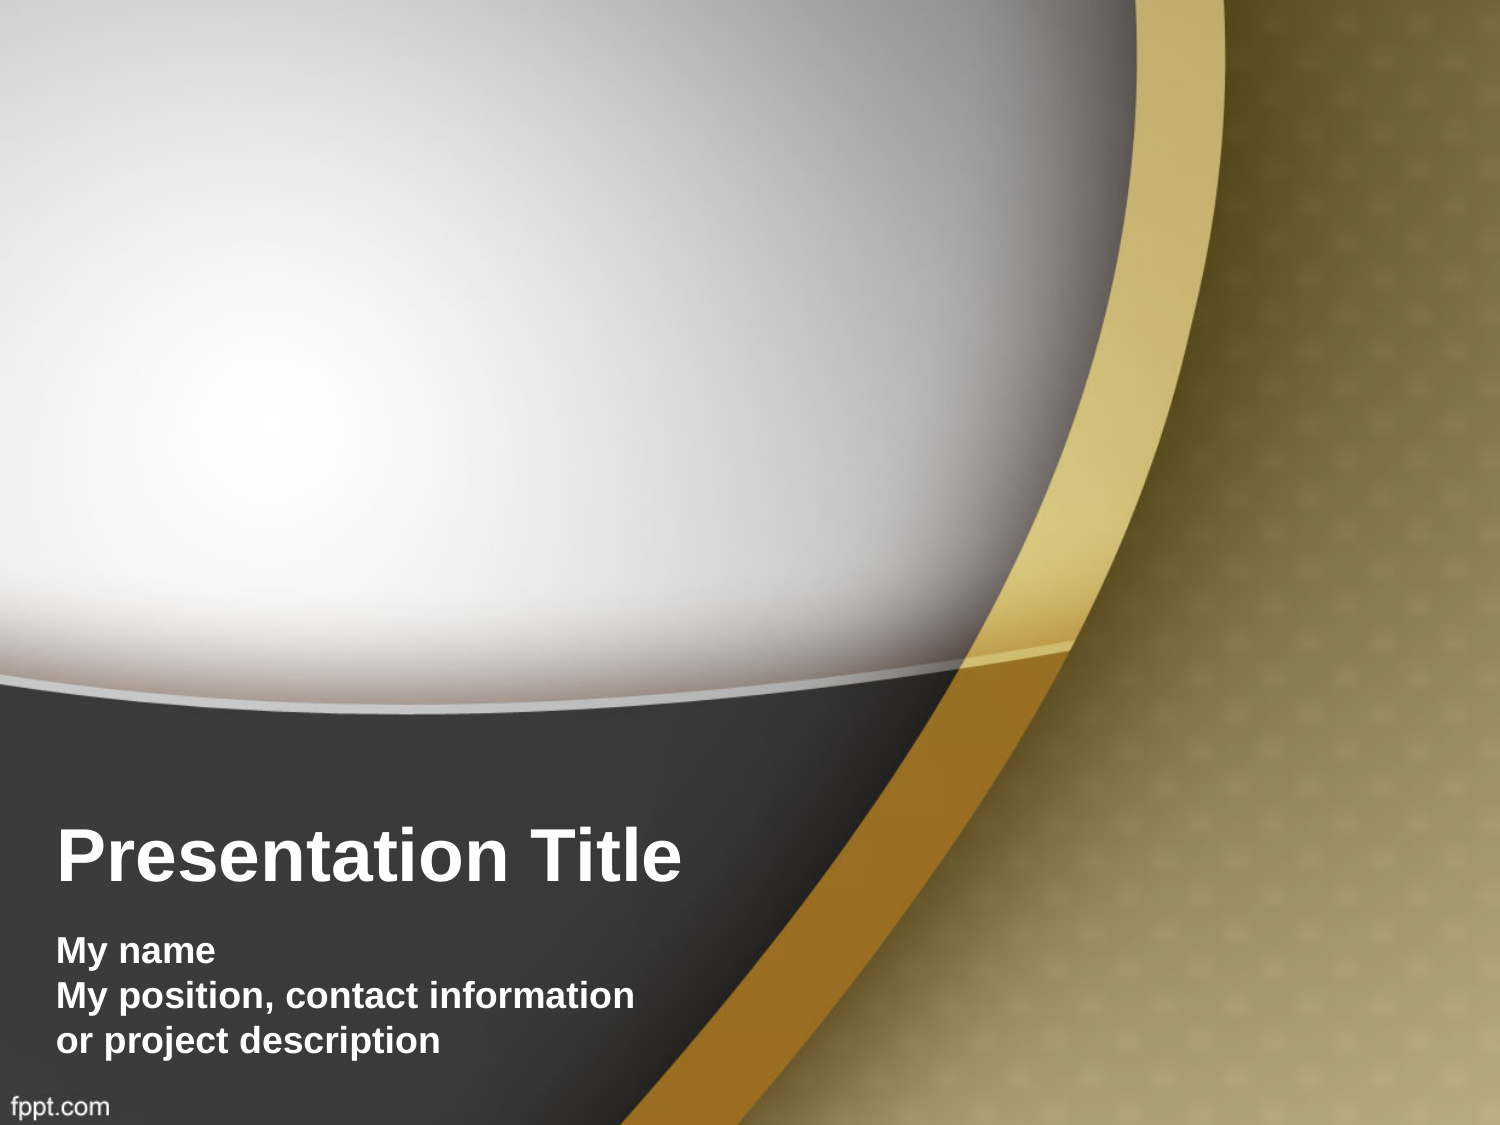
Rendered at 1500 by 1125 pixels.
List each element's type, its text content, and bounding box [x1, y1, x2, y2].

text_box My name My position, contact information or project description [41, 940, 892, 1047]
title Presentation Title [41, 798, 762, 905]
picture [0, 0, 1500, 1125]
